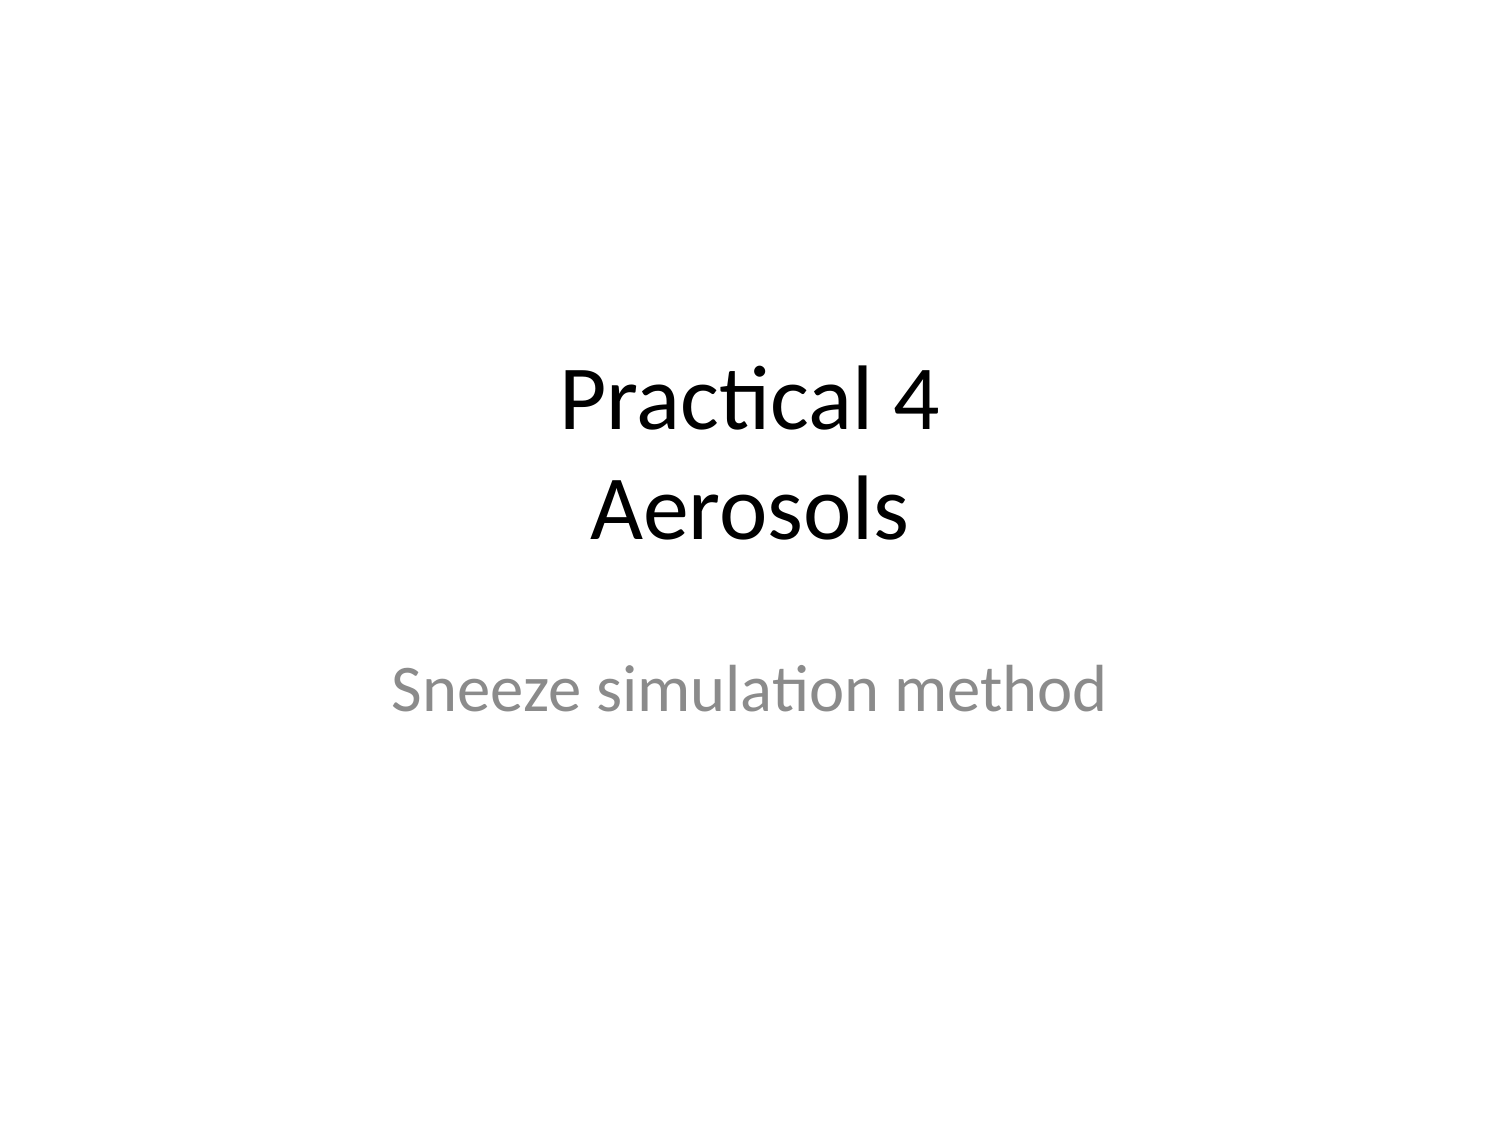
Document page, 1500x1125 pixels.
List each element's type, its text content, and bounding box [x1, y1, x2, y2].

title Practical 4 Aerosols [112, 304, 1388, 591]
subtitle Sneeze simulation method [225, 637, 1275, 925]
